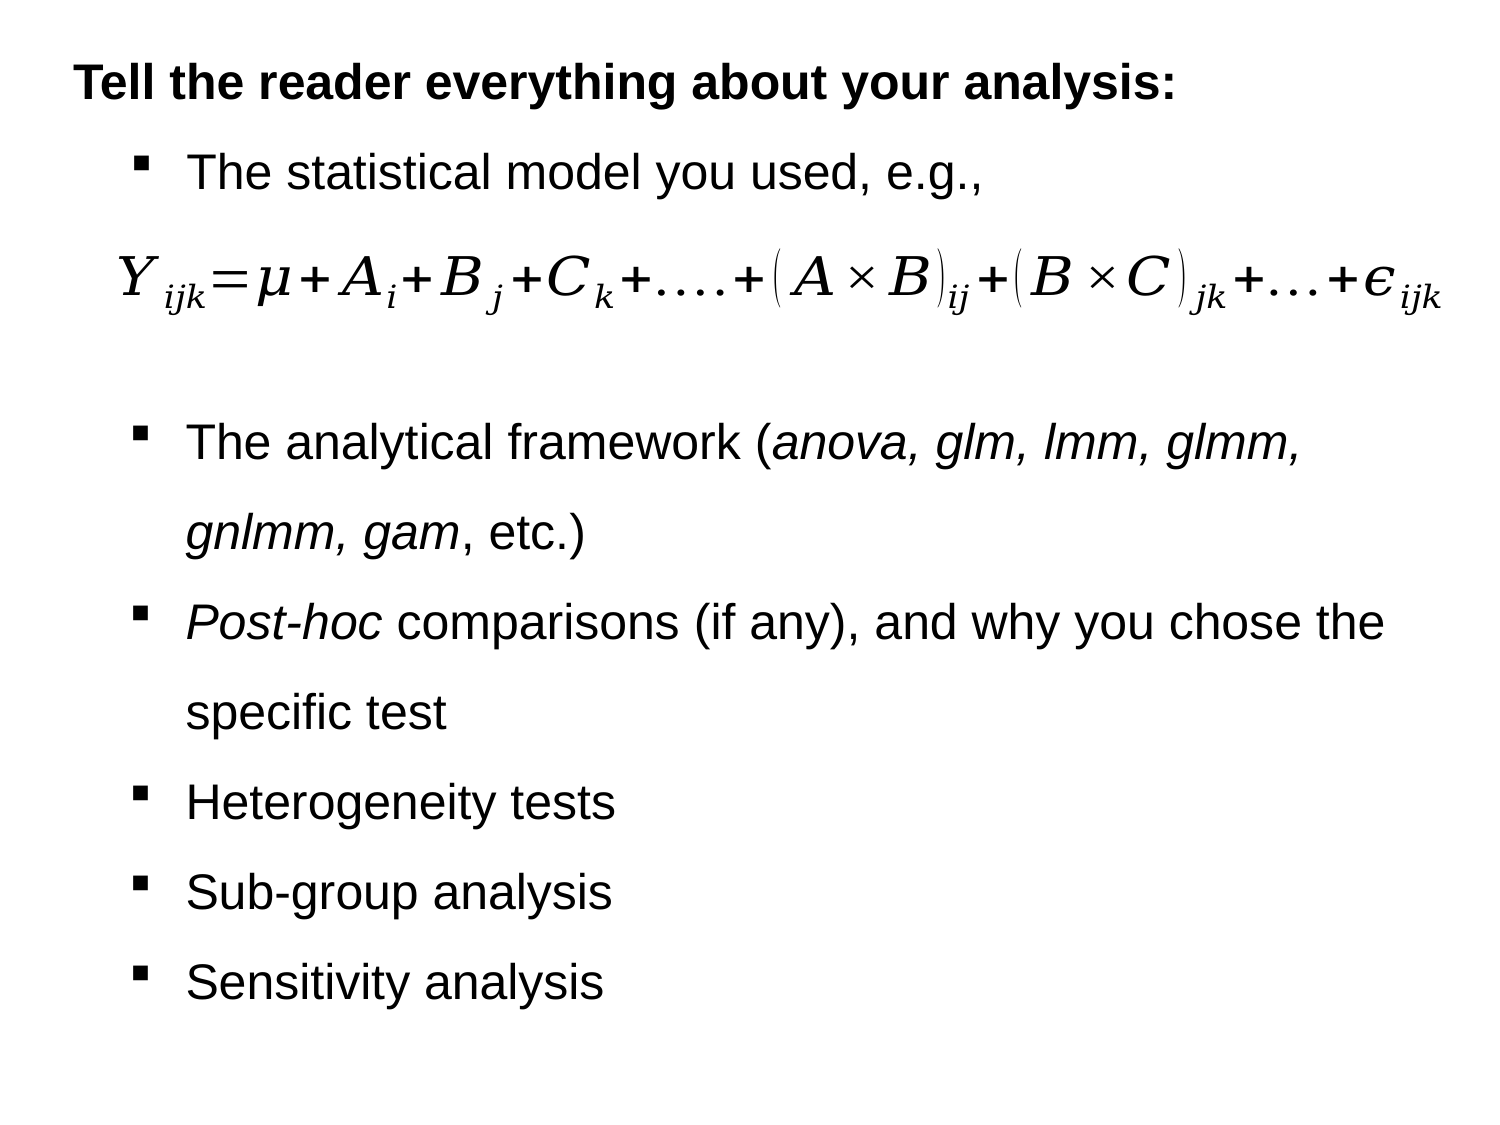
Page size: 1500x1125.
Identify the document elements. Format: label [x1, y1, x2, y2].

text_box [57, 11, 1443, 1017]
